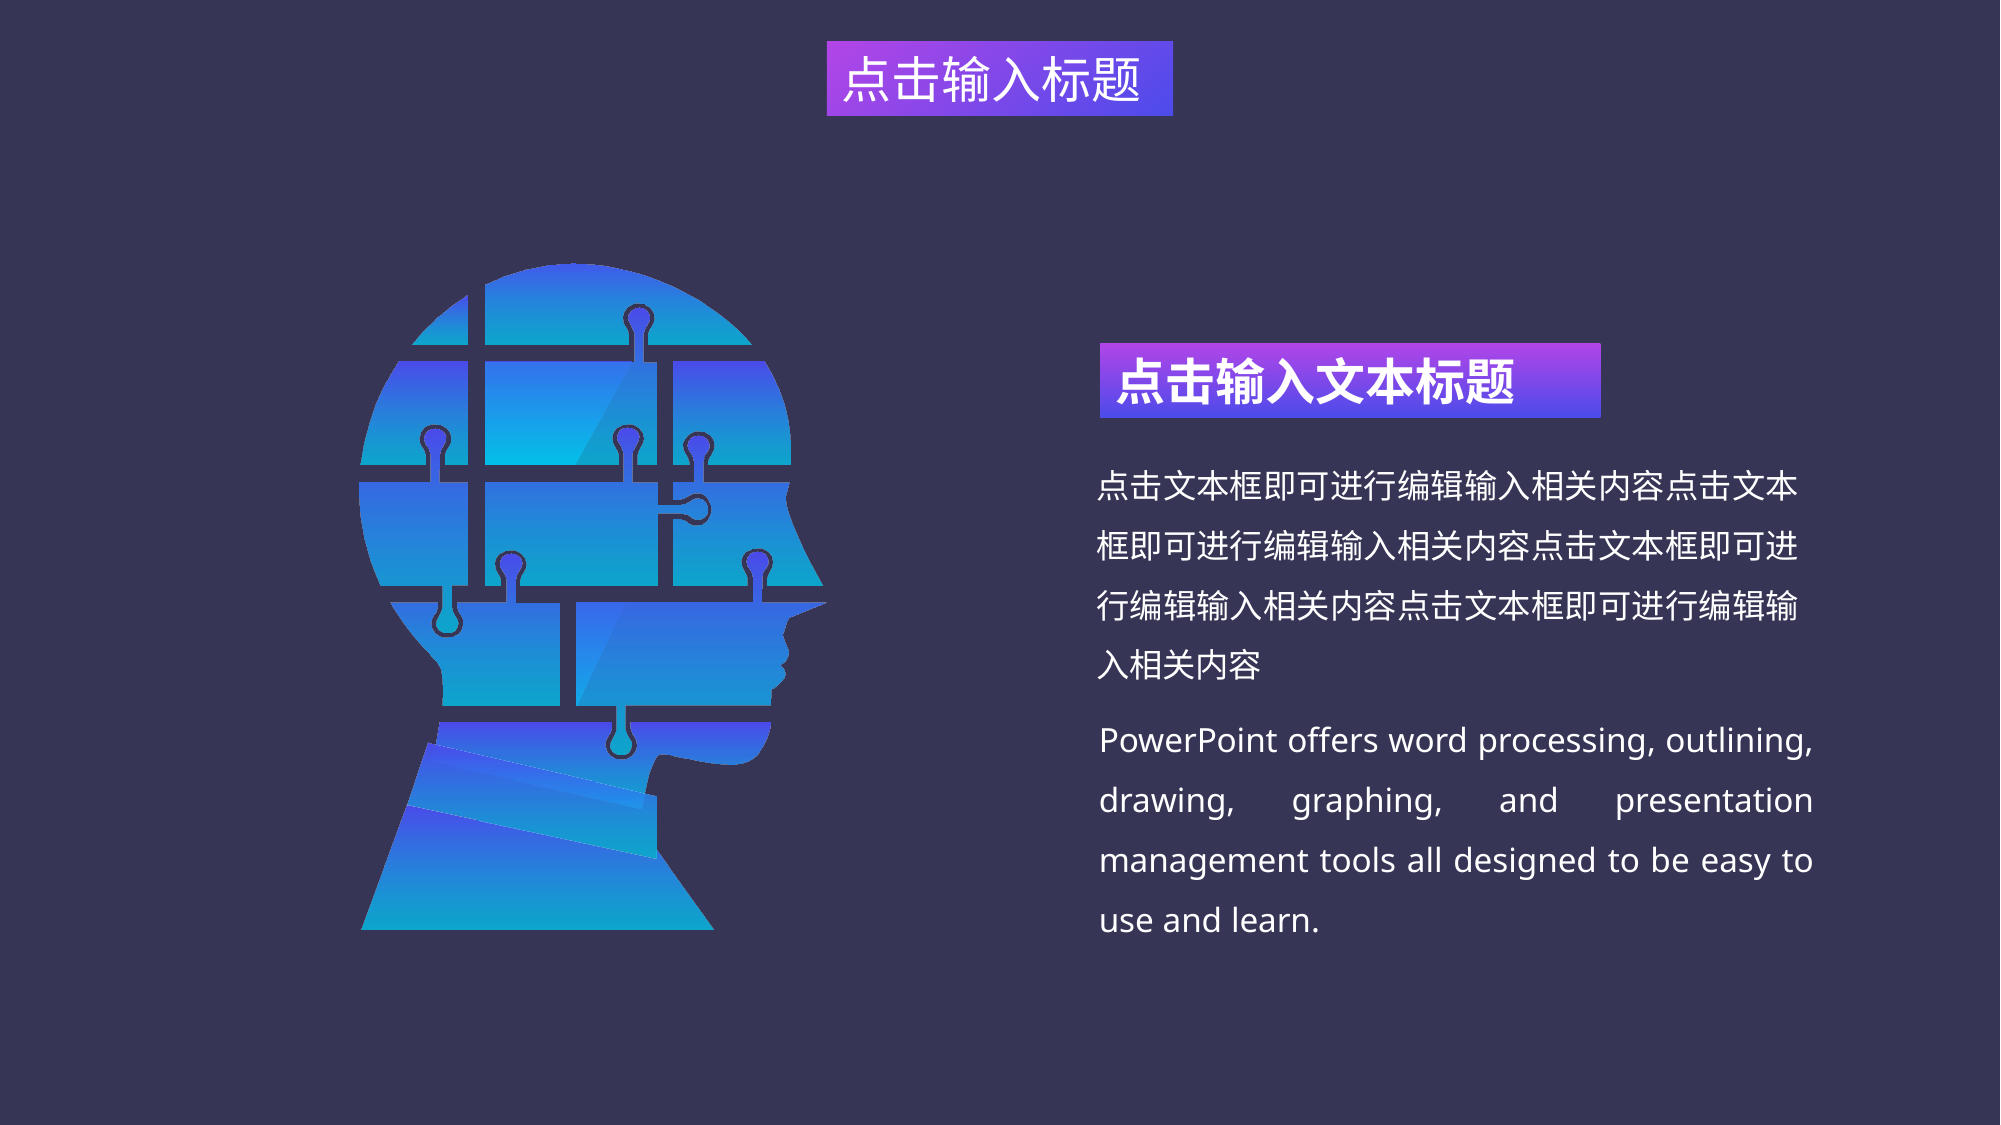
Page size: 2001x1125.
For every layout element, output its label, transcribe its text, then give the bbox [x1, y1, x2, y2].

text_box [1081, 343, 1815, 881]
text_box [359, 252, 827, 930]
text_box 点击输入标题 [826, 41, 1174, 116]
